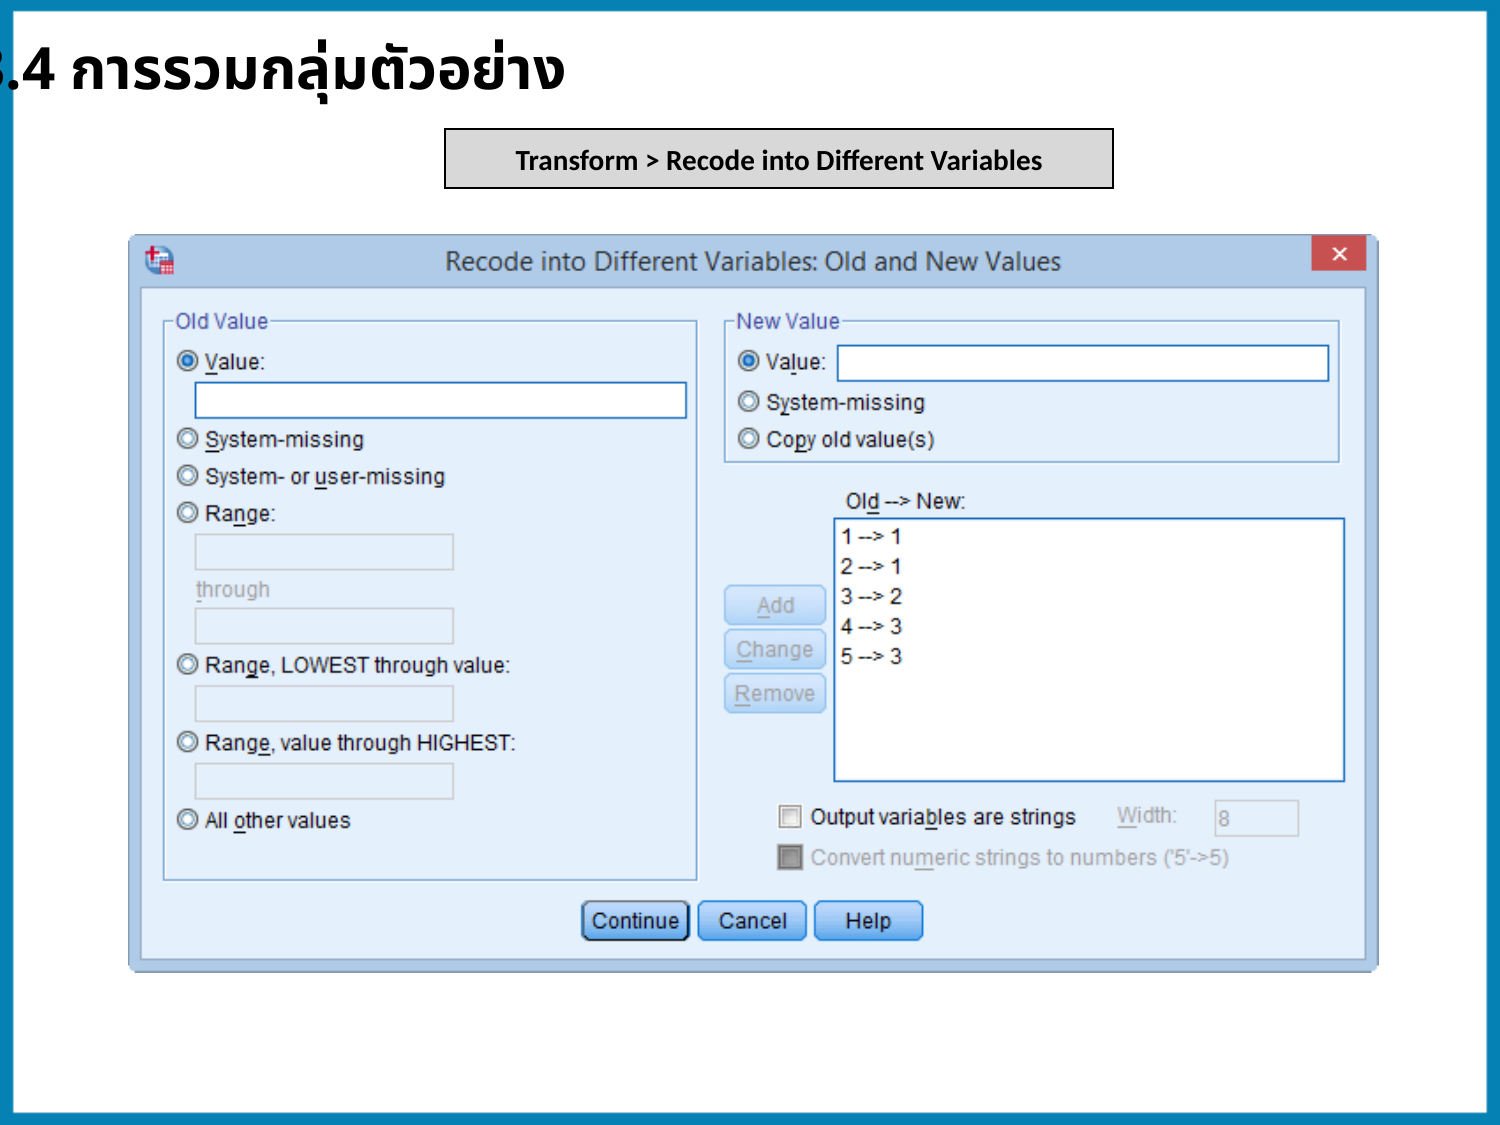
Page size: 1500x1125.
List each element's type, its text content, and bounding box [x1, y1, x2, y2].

text_box Transform > Recode into Different Variables [445, 128, 1114, 188]
text_box 9.3.4 การรวมกลุ่มตัวอย่าง [0, 23, 582, 109]
picture [13, 11, 1487, 1113]
